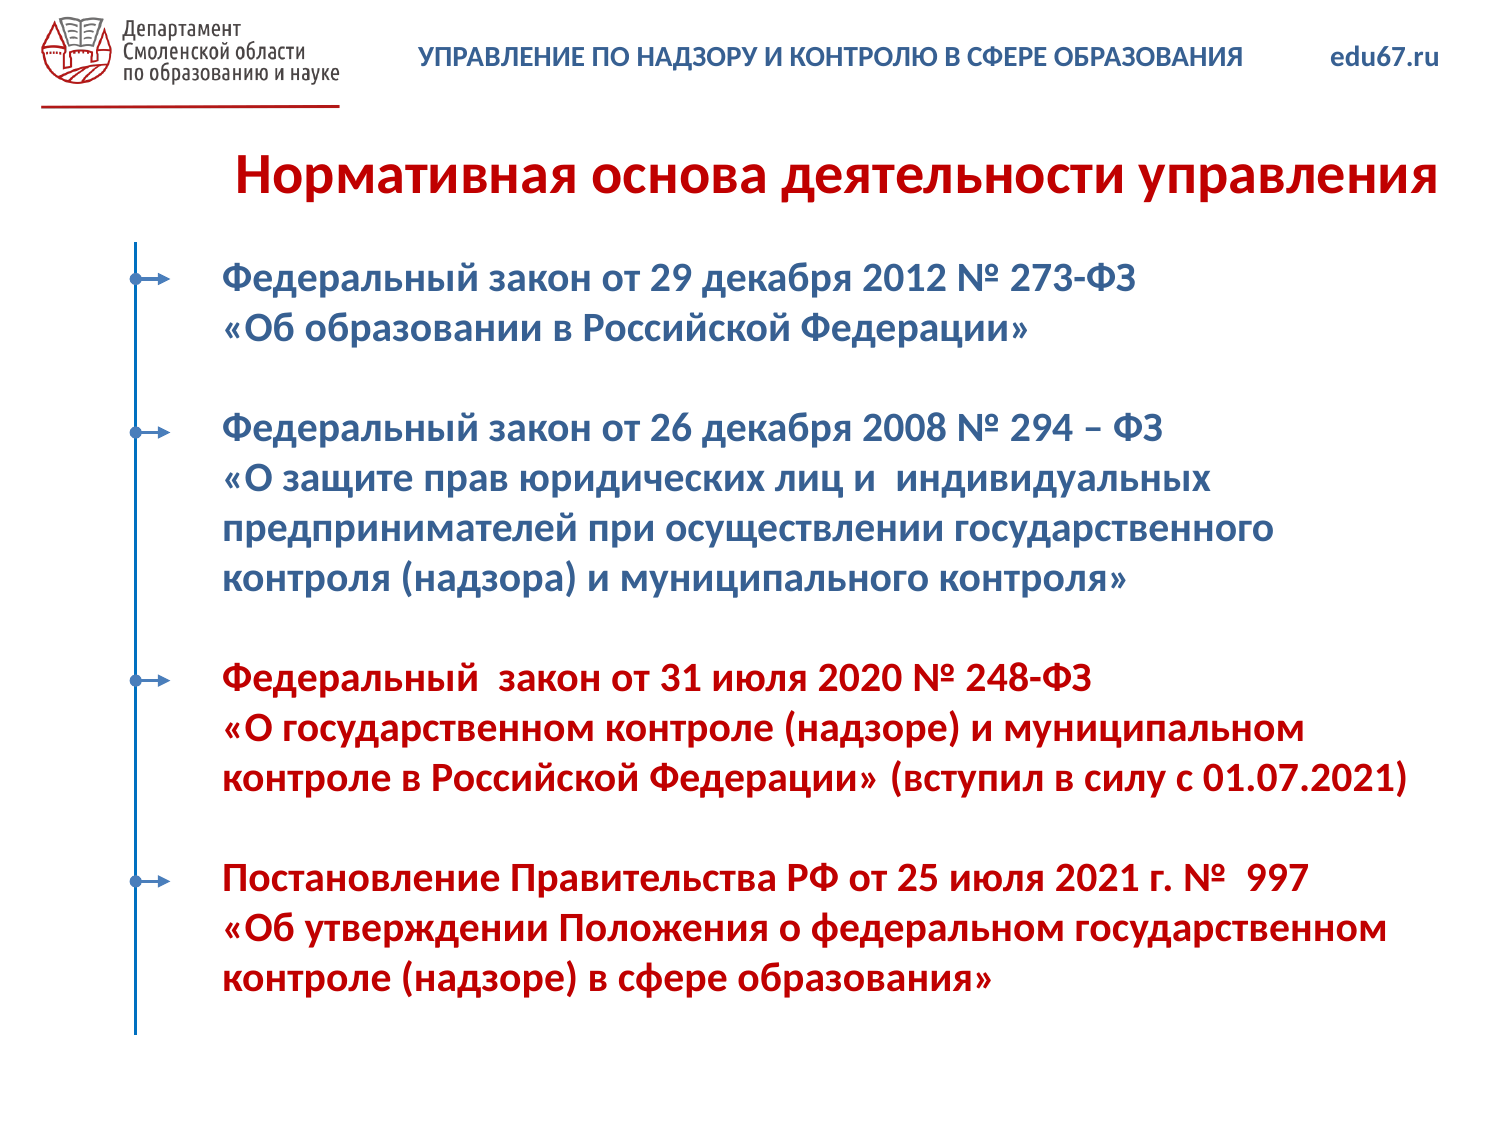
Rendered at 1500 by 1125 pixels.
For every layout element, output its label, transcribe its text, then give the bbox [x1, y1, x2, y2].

text_box УПРАВЛЕНИЕ ПО НАДЗОРУ И КОНТРОЛЮ В СФЕРЕ ОБРАЗОВАНИЯ [386, 30, 1277, 80]
picture [36, 14, 349, 123]
text_box Федеральный закон от 29 декабря 2012 № 273-ФЗ «Об образовании в Российской Федерации» Федеральный закон от 26 декабря 2008 № 294 – ФЗ «О защите прав юридических лиц и индивидуальных предпринимателей при осуществлении государственного контроля (надзора) и муниципального контроля» Федеральный закон от 31 июля 2020 № 248-ФЗ «О государственном контроле (надзоре) и муниципальном контроле в Российской Федерации» (вступил в силу с 01.07.2021) Постановление Правительства РФ от 25 июля 2021 г. № 997 «Об утверждении Положения о федеральном государственном контроле (надзоре) в сфере образования» [207, 242, 1426, 1008]
text_box Нормативная основа деятельности управления [204, 127, 1471, 213]
text_box edu67.ru [1315, 30, 1455, 80]
